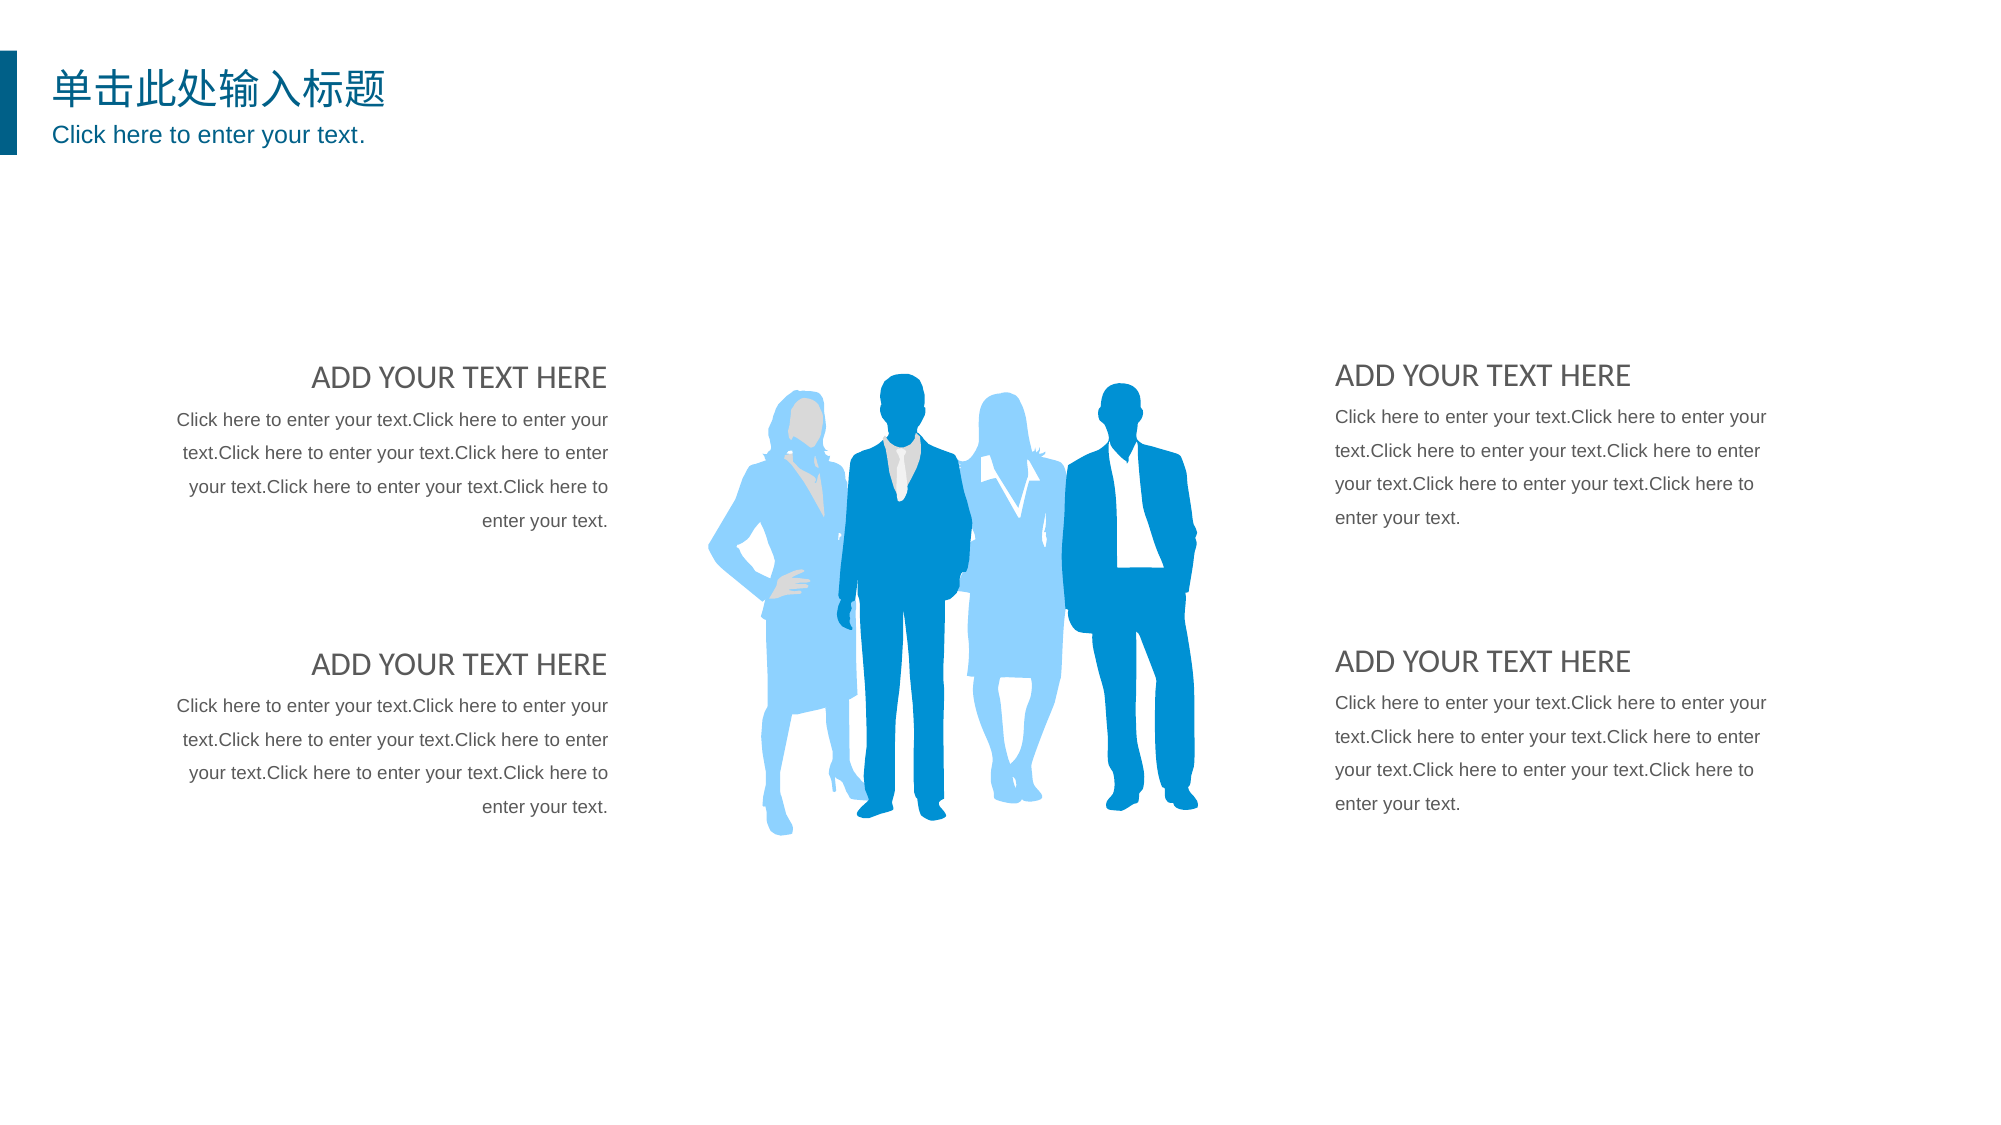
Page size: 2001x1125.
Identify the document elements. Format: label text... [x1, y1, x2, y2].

text_box Click here to enter your text.Click here to enter your text.Click here to enter your text.Click here to enter your text.Click here to enter your text.Click here to enter your text. [1320, 386, 1786, 536]
text_box Click here to enter your text.Click here to enter your text.Click here to enter your text.Click here to enter your text.Click here to enter your text.Click here to enter your text. [157, 388, 623, 539]
text_box 单击此处输入标题 [36, 55, 425, 121]
text_box ADD YOUR TEXT HERE [1320, 631, 1647, 672]
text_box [708, 373, 1200, 836]
text_box Click here to enter your text. [45, 106, 417, 155]
text_box Click here to enter your text.Click here to enter your text.Click here to enter your text.Click here to enter your text.Click here to enter your text.Click here to enter your text. [157, 675, 623, 825]
text_box ADD YOUR TEXT HERE [296, 348, 623, 388]
text_box [0, 50, 18, 156]
text_box Click here to enter your text.Click here to enter your text.Click here to enter your text.Click here to enter your text.Click here to enter your text.Click here to enter your text. [1320, 672, 1786, 822]
text_box ADD YOUR TEXT HERE [1320, 345, 1647, 386]
text_box ADD YOUR TEXT HERE [296, 634, 623, 675]
